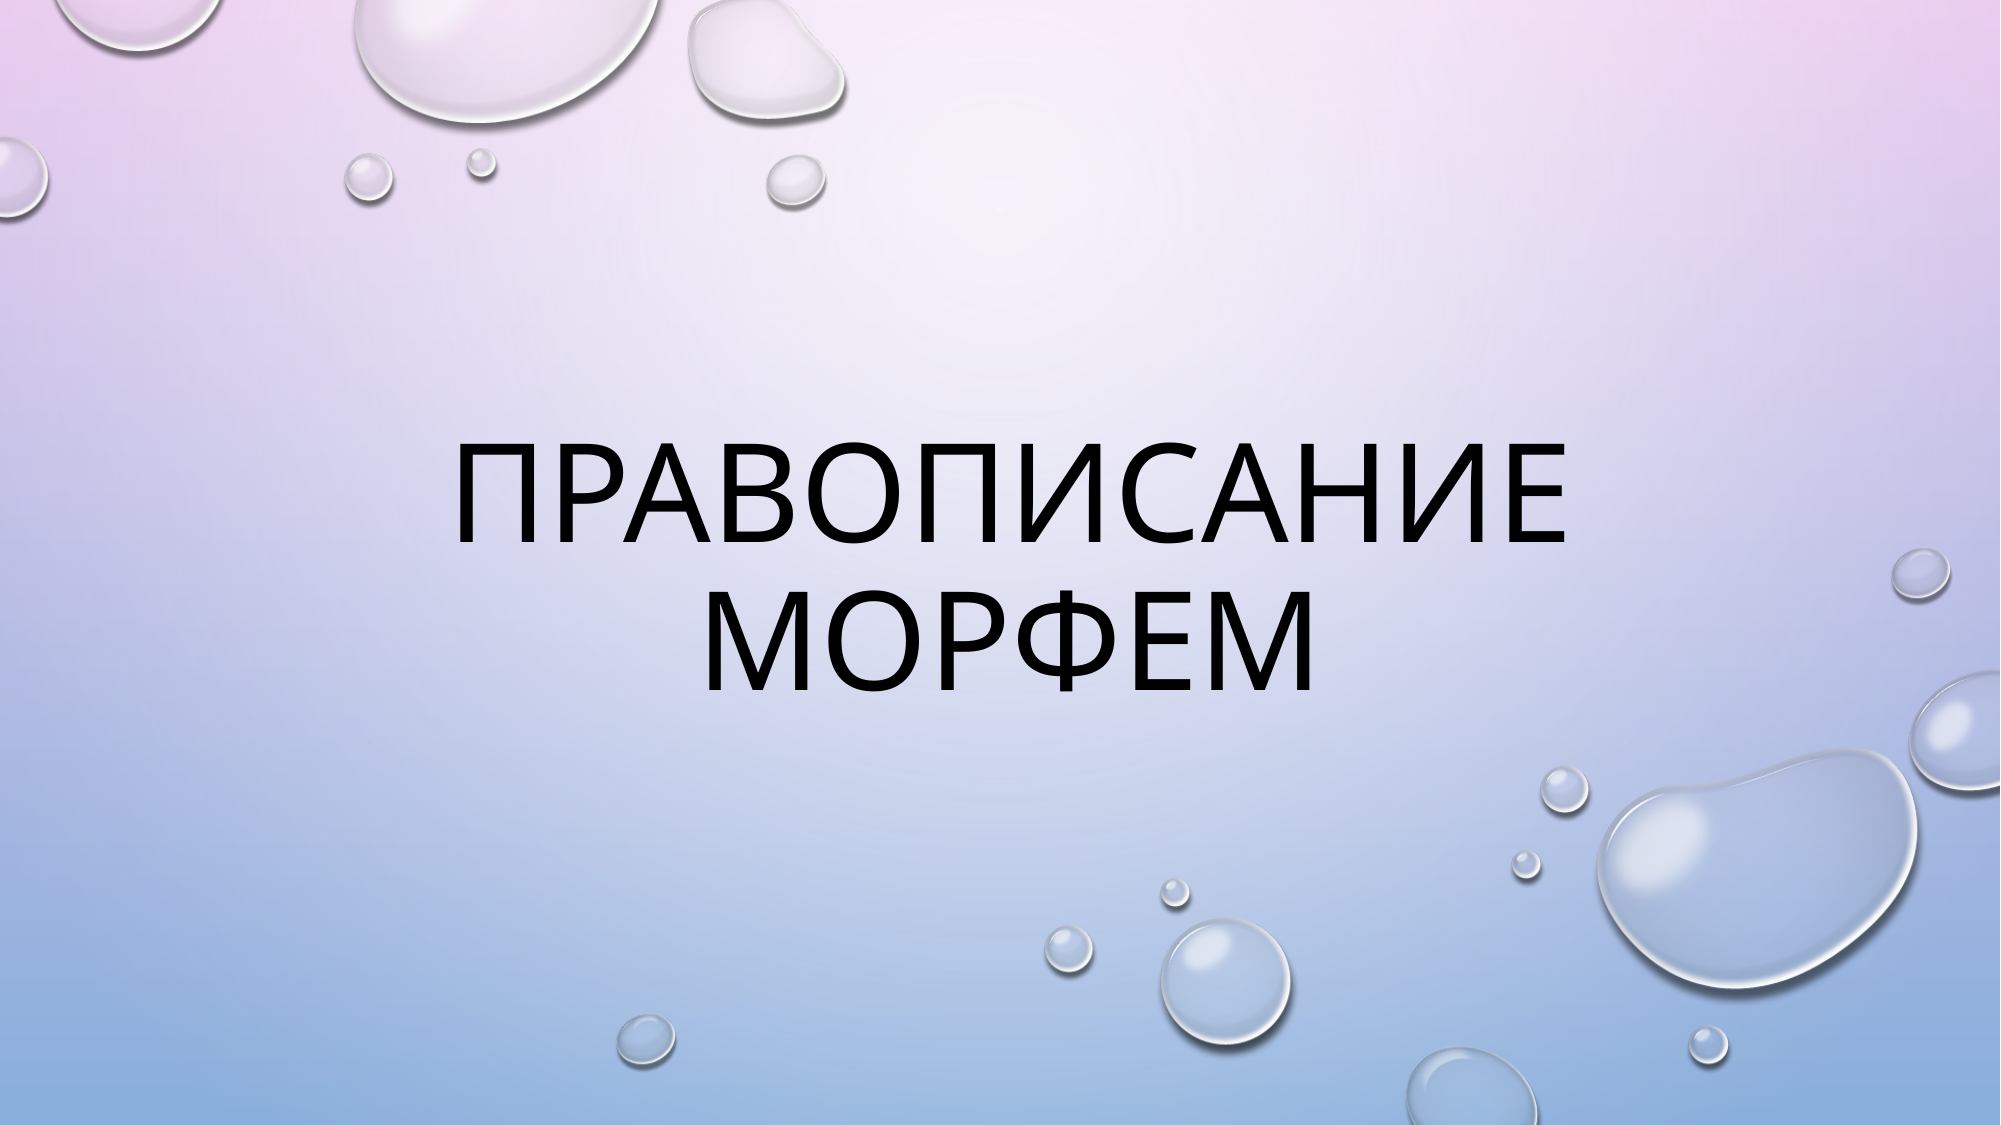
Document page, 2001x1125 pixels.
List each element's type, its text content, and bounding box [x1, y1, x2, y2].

picture [0, 0, 2000, 1125]
title Правописание морфем [287, 213, 1734, 728]
